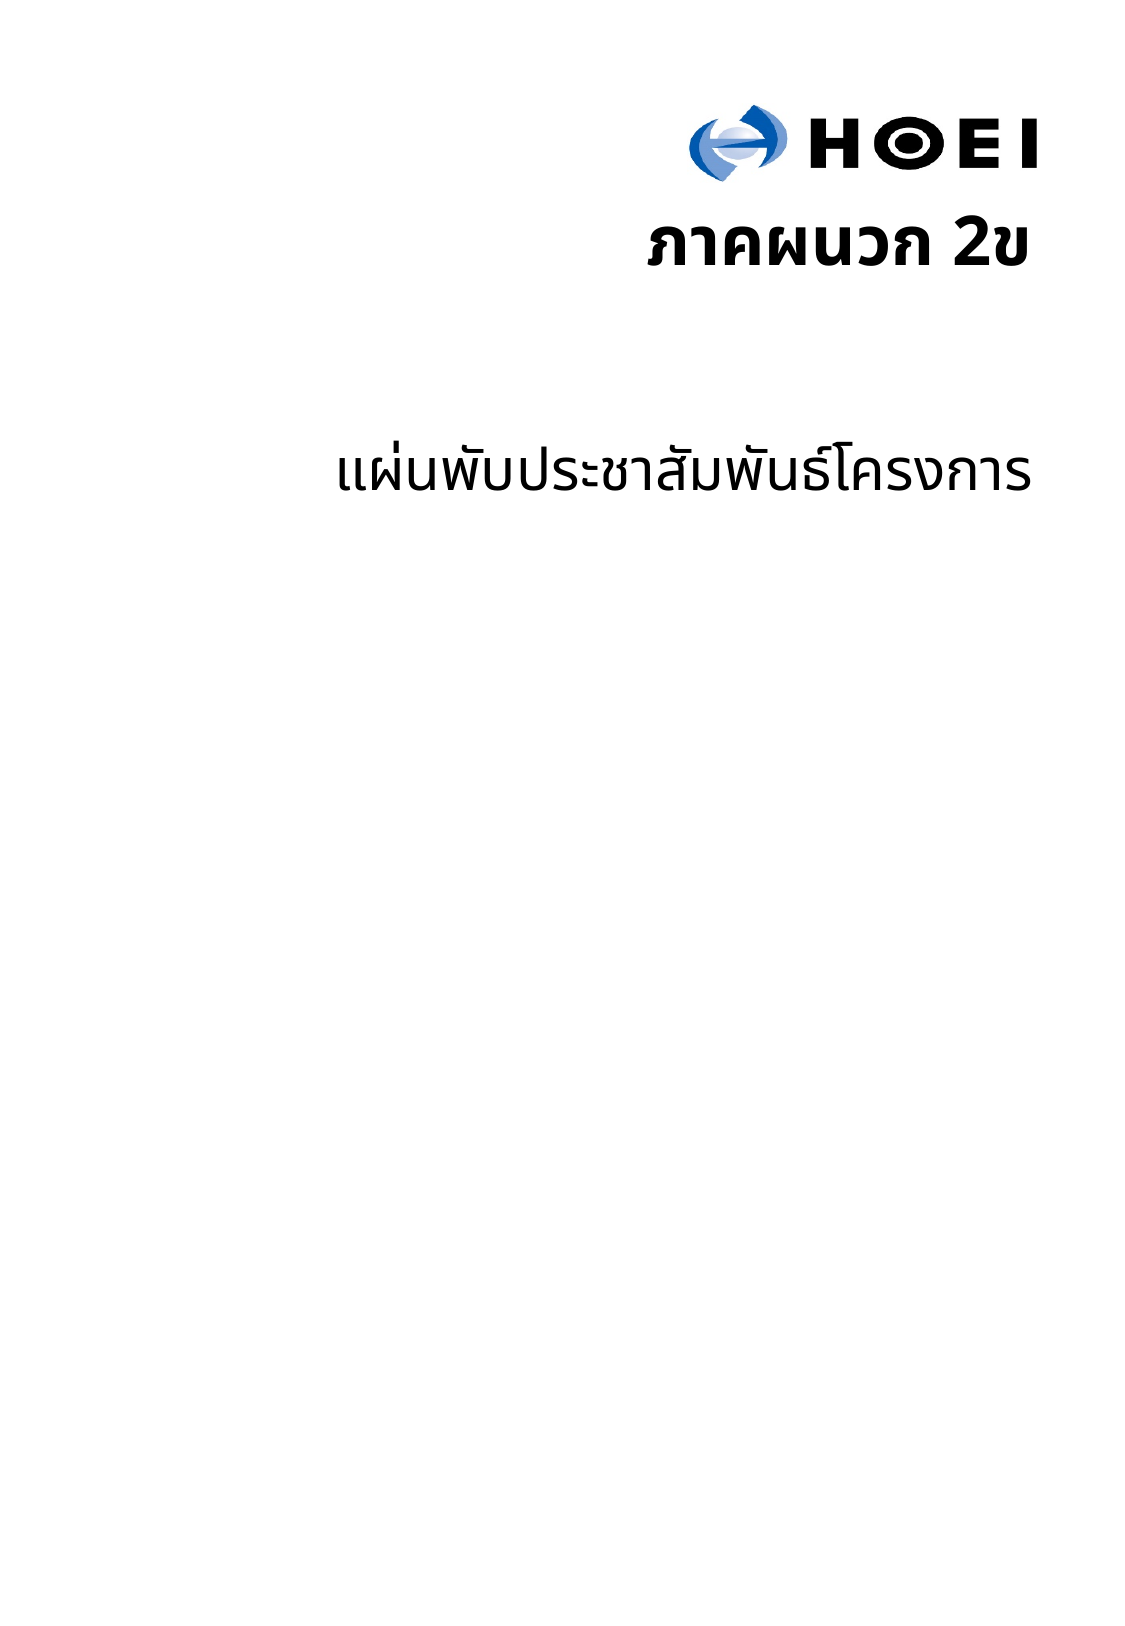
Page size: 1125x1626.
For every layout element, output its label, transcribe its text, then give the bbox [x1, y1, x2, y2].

title ภาคผนวก 2ข [77, 86, 1048, 401]
list แผ่นพับประชาสัมพันธ์โครงการ [77, 432, 1048, 1464]
picture [687, 103, 1038, 183]
